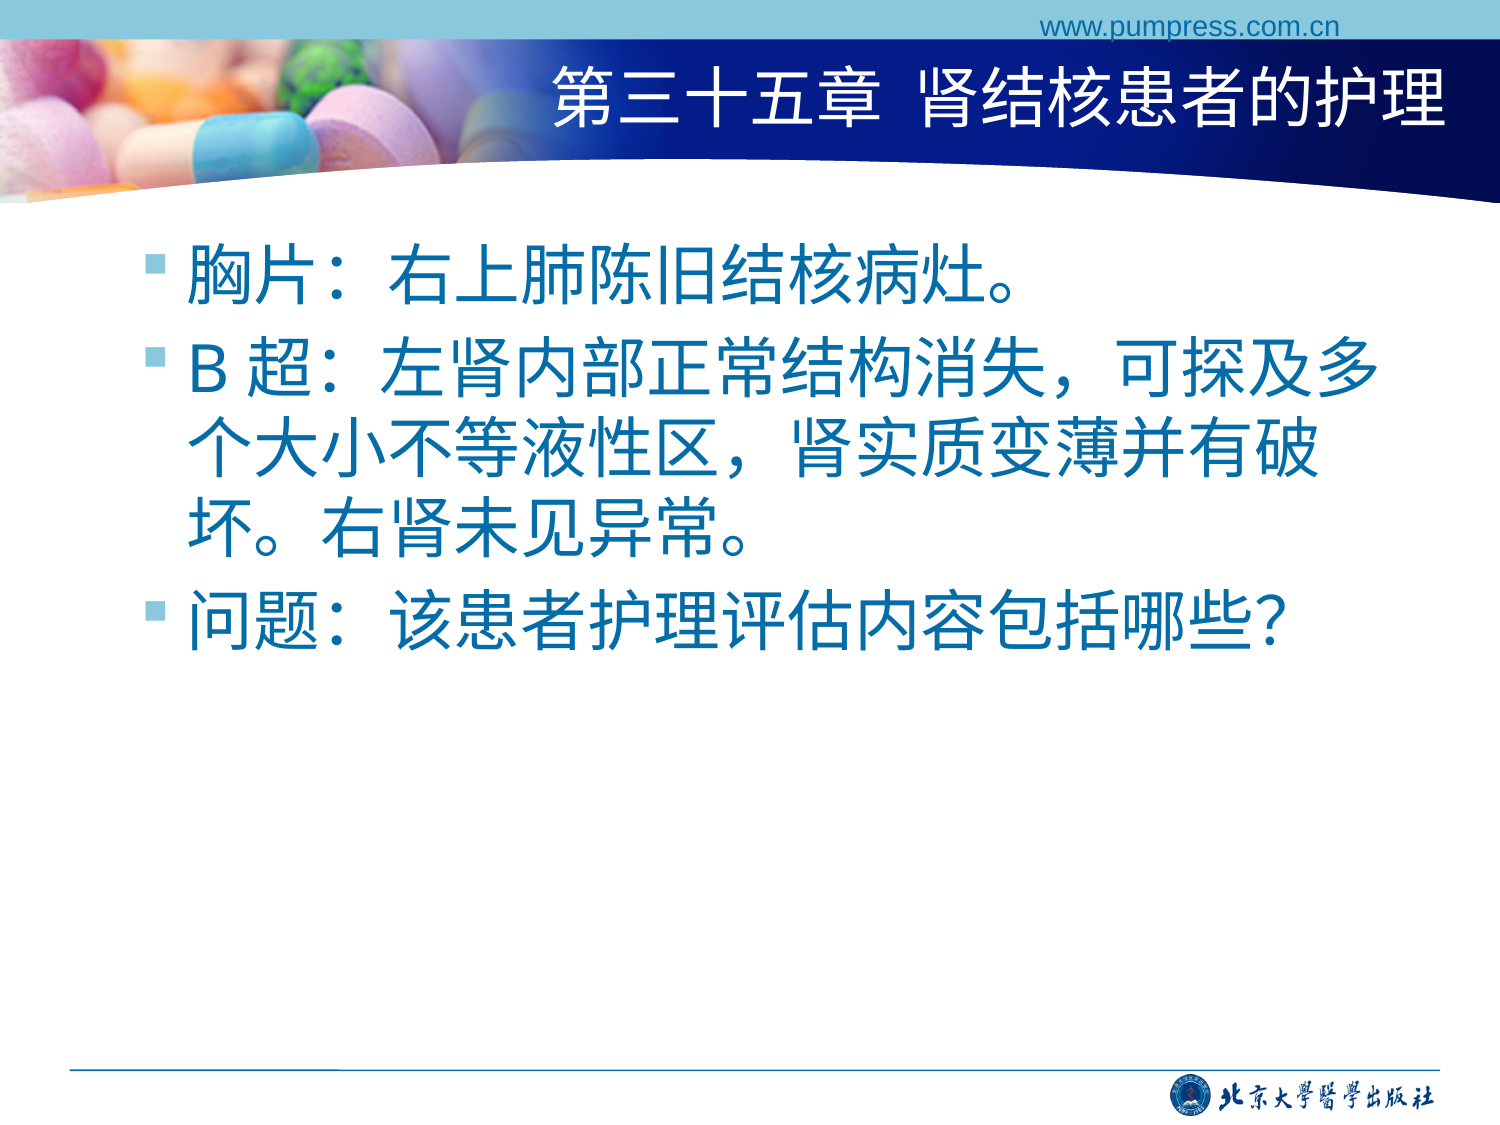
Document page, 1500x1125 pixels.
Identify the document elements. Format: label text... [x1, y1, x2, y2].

slide_number www.pumpress.com.cn [1025, 0, 1463, 38]
title 第三十五章 肾结核患者的护理 [137, 49, 1463, 143]
picture [1170, 1074, 1436, 1118]
list 胸片：右上肺陈旧结核病灶。 B超：左肾内部正常结构消失，可探及多个大小不等液性区，肾实质变薄并有破坏。右肾未见异常。 问题：该患者护理评估内容包括哪些？ [49, 224, 1463, 1026]
picture [0, 40, 1500, 203]
